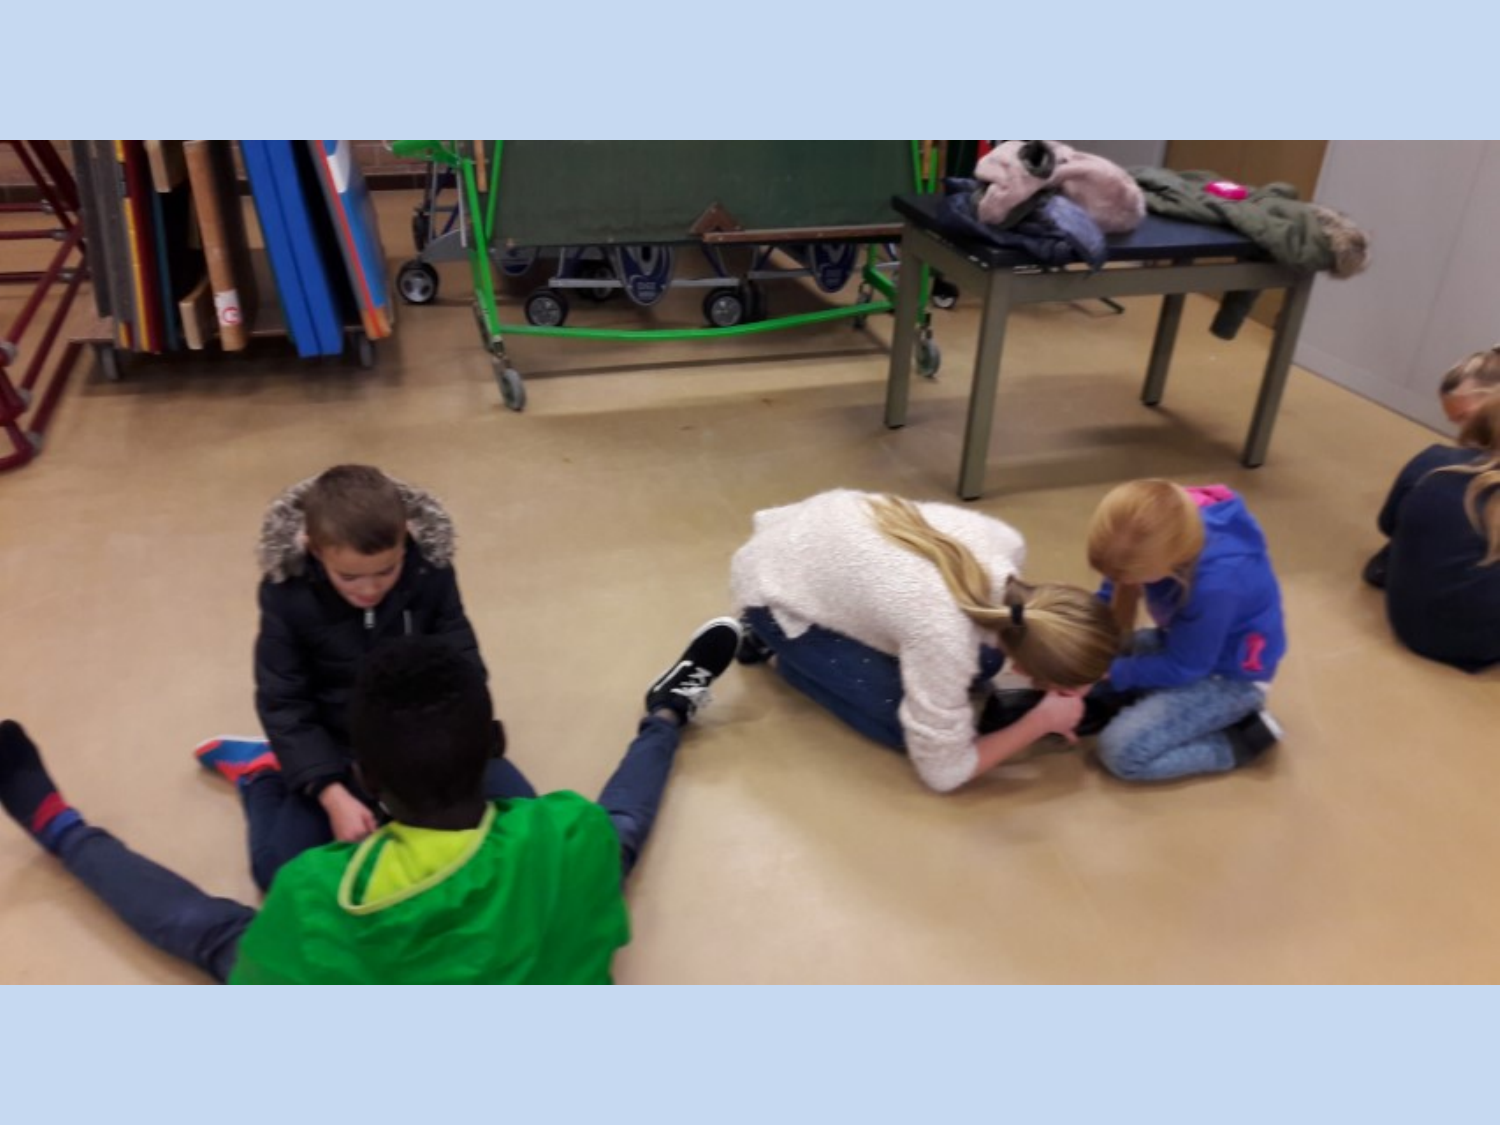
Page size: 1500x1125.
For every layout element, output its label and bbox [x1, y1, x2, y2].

picture [0, 140, 1500, 985]
